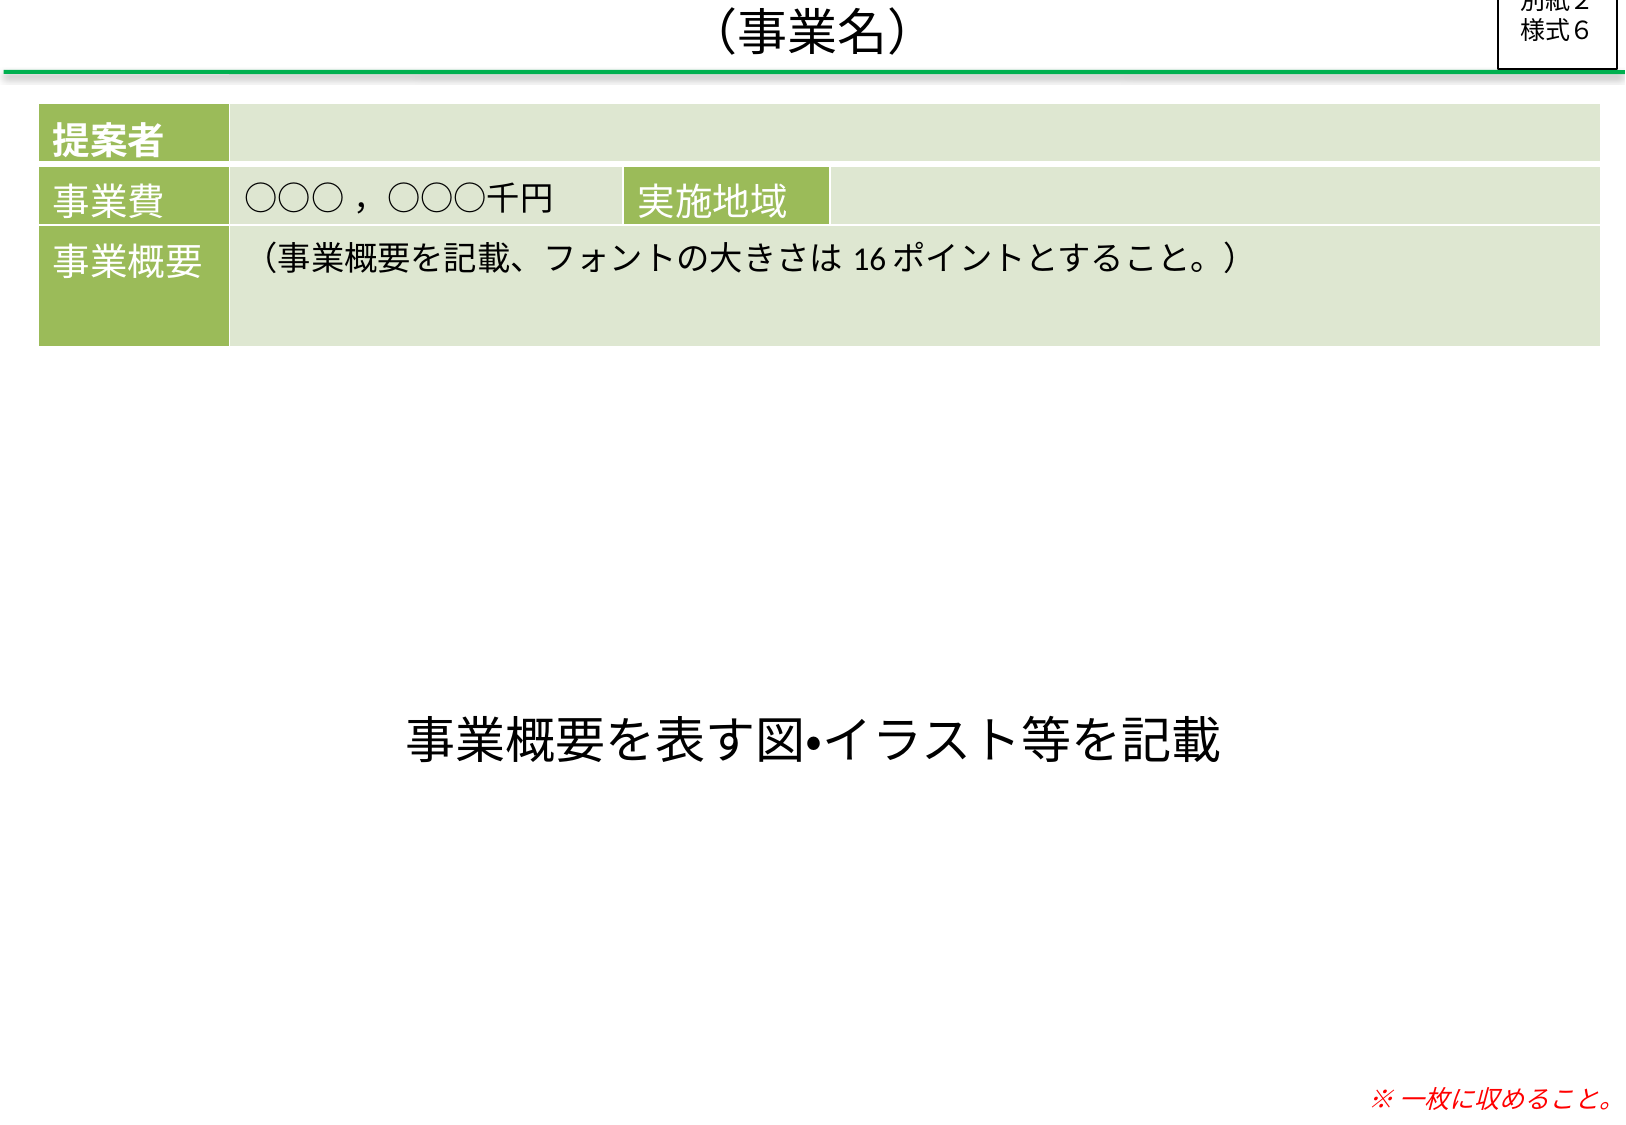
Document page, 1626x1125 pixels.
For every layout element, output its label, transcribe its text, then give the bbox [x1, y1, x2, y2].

text_box ※一枚に収めること。 [1353, 1076, 1625, 1122]
text_box （事業名） [0, 0, 1496, 69]
text_box 別紙２ 様式６ [1496, 0, 1619, 71]
table_cell [831, 167, 1600, 224]
table_cell （事業概要を記載、フォントの大きさは16ポイントとすること。） [230, 226, 1600, 346]
table_header 提案者 [39, 104, 229, 161]
text_box 事業概要を表す図・イラスト等を記載 [61, 429, 1566, 1047]
table_cell ○○○，○○○千円 [230, 167, 622, 224]
table_header [1446, 107, 1592, 162]
text_box （事業名） [1619, 0, 1625, 69]
table_cell 事業費 [39, 167, 229, 224]
table_cell 事業概要 [39, 226, 229, 346]
table_header [230, 104, 1600, 161]
table_cell 実施地域 [624, 167, 829, 224]
